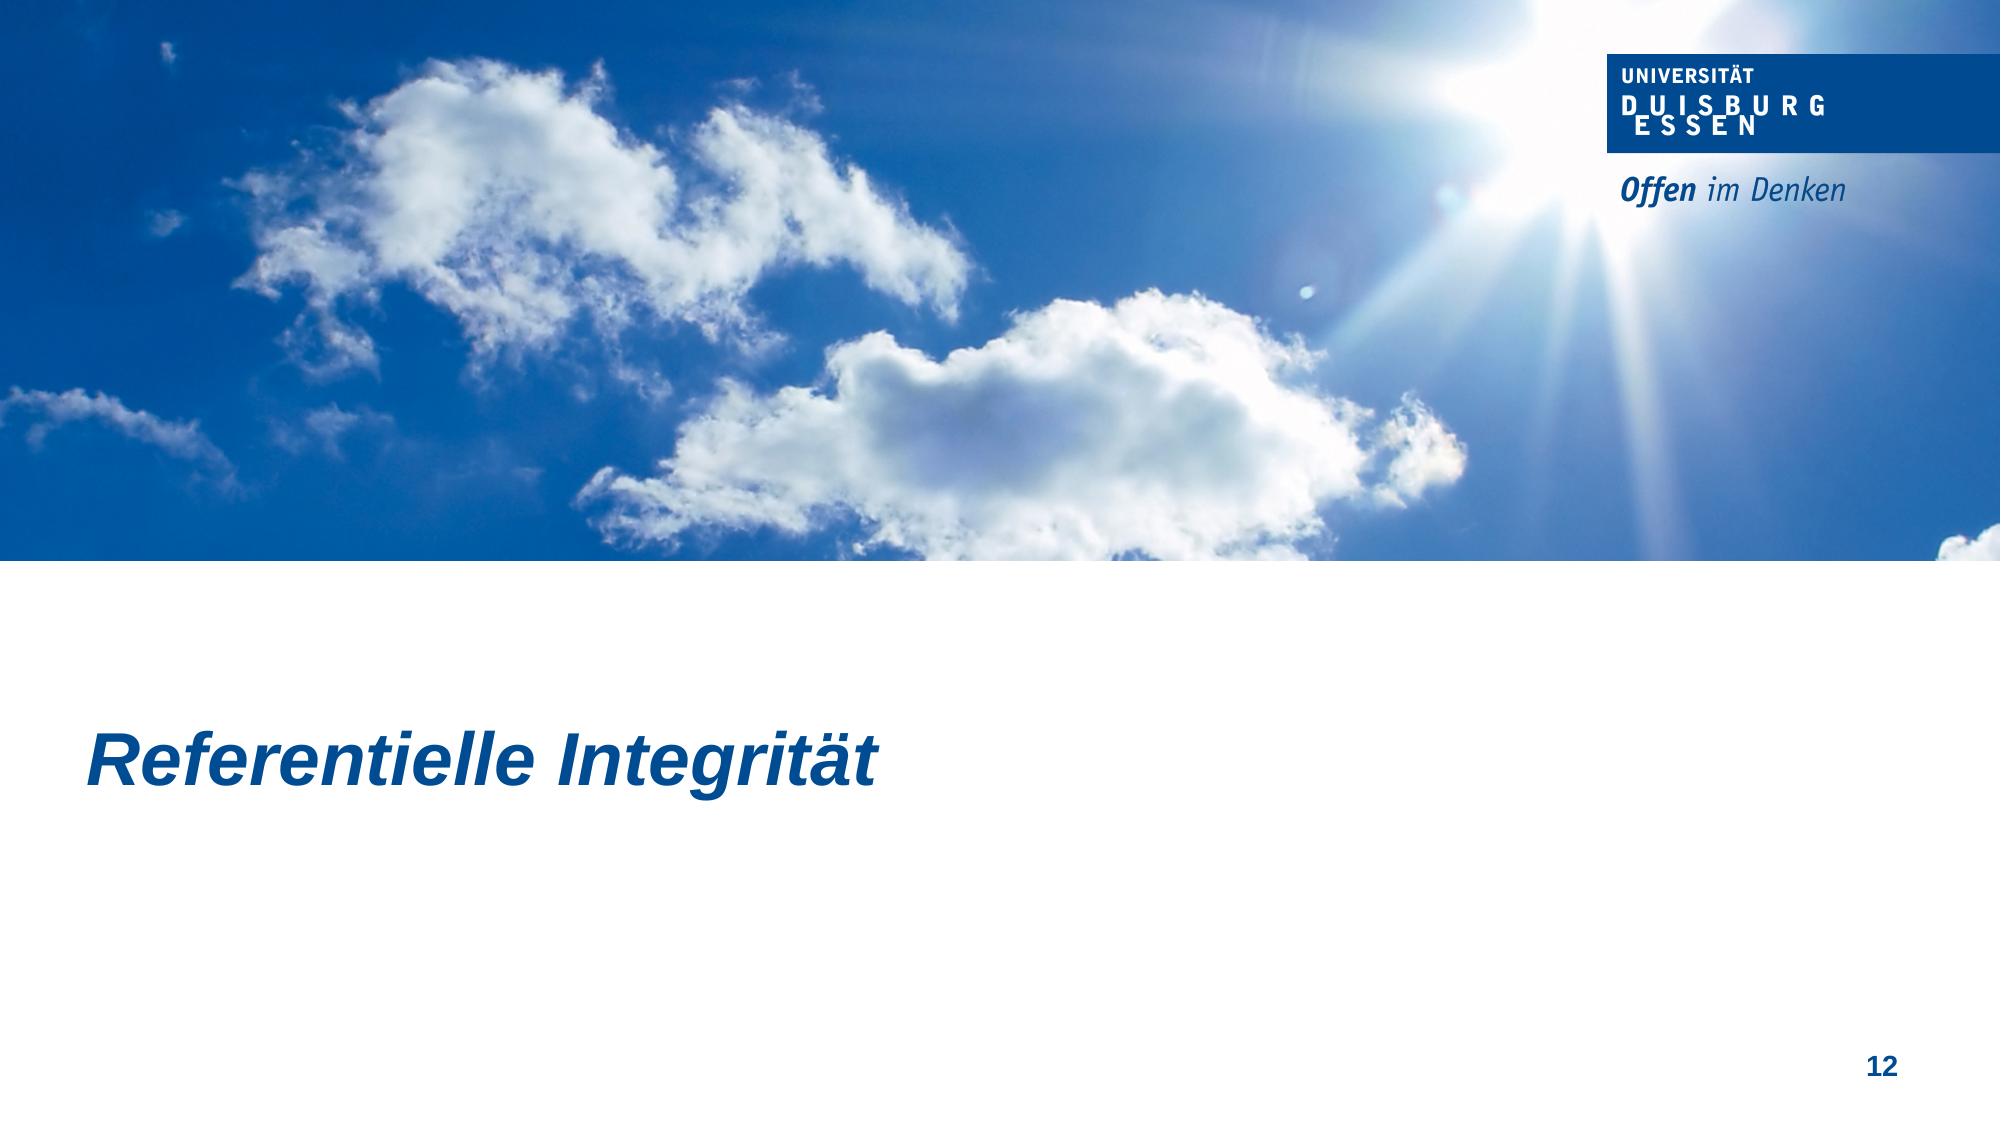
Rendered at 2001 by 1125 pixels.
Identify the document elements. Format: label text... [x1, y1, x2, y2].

picture [0, 0, 2000, 561]
slide_number 12 [1677, 1039, 1914, 1081]
list Referentielle Integrität [86, 710, 1276, 789]
